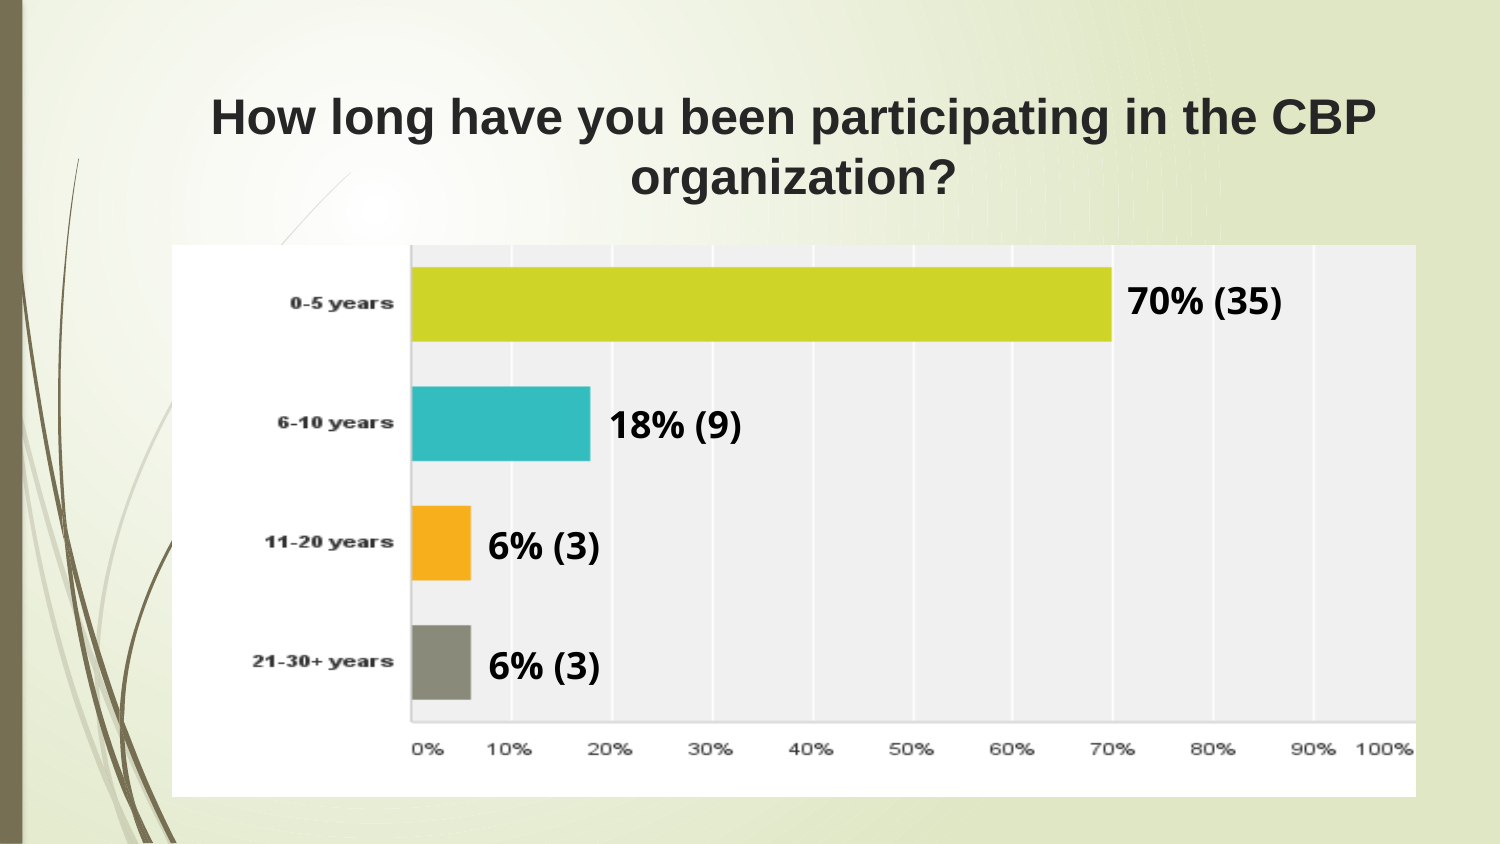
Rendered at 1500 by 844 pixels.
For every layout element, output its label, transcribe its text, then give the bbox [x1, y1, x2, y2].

picture [171, 245, 1416, 797]
title How long have you been participating in the CBP organization? [172, 76, 1416, 235]
